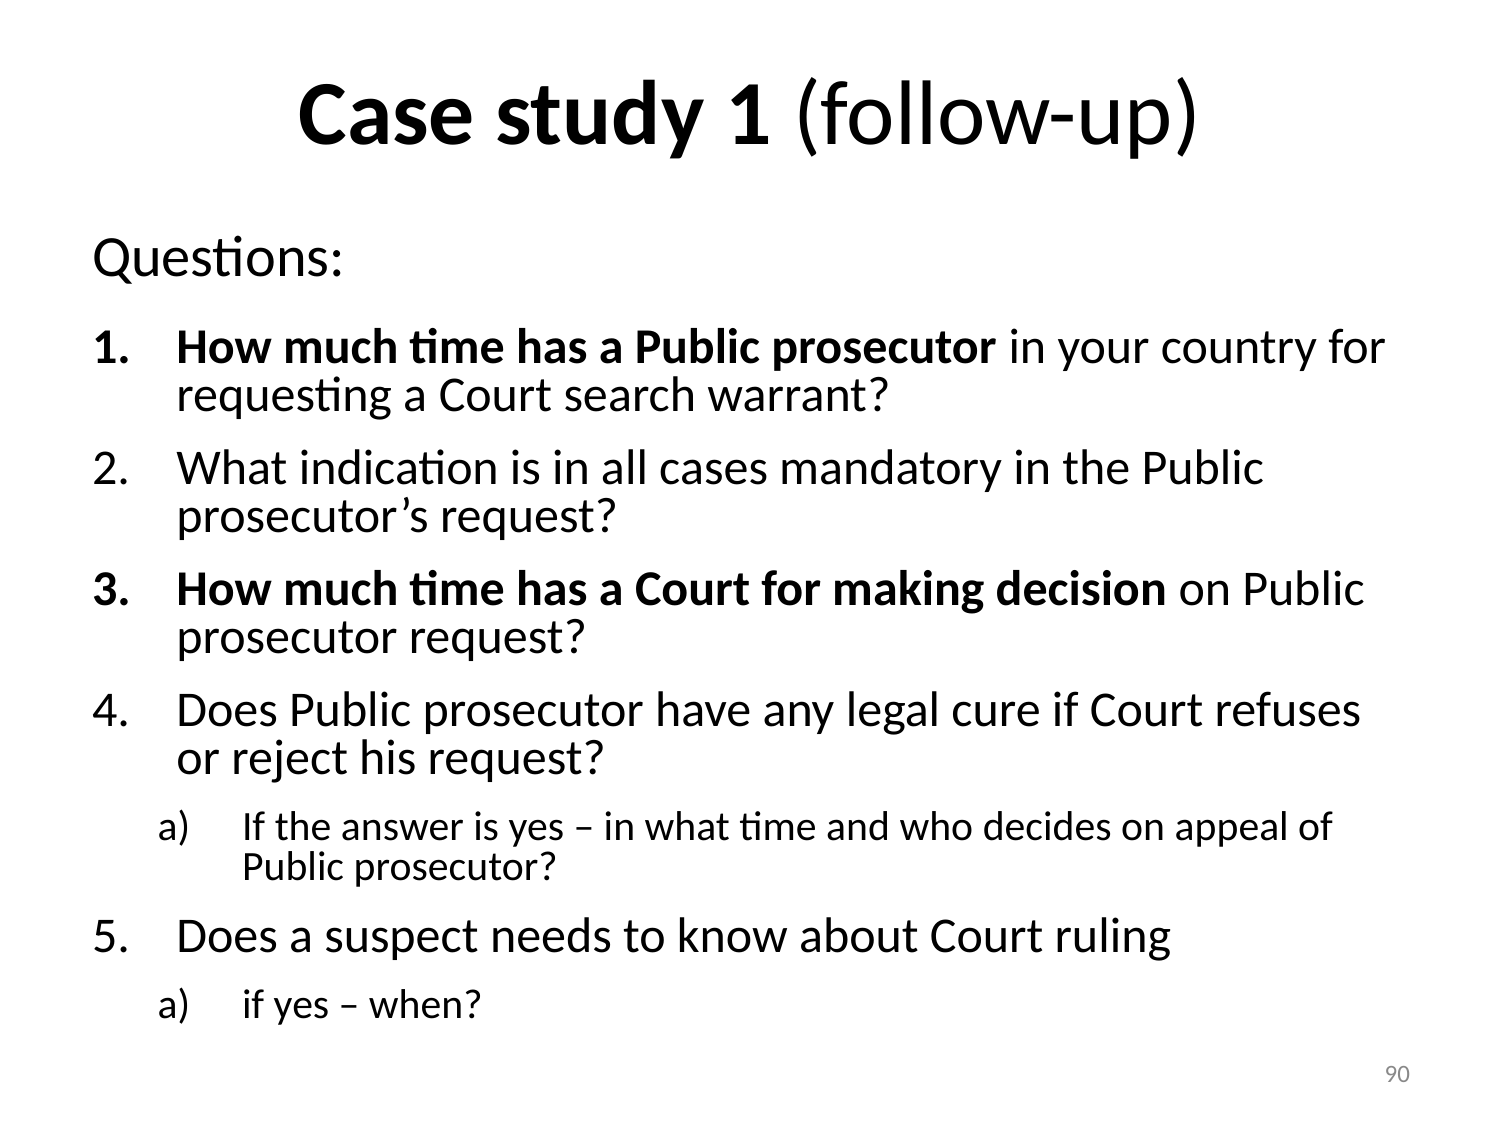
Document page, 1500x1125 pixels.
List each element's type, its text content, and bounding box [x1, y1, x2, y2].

list Questions: How much time has a Public prosecutor in your country for requesting a Court search warrant? What indication is in all cases mandatory in the Public prosecutor’s request? How much time has a Court for making decision on Public prosecutor request? Does Public prosecutor have any legal cure if Court refuses or reject his request? If the answer is yes – in what time and who decides on appeal of Public prosecutor? Does a suspect needs to know about Court ruling if yes – when? [77, 223, 1428, 1046]
title Case study 1 (follow-up) [75, 45, 1425, 187]
slide_number 90 [1074, 1042, 1425, 1103]
